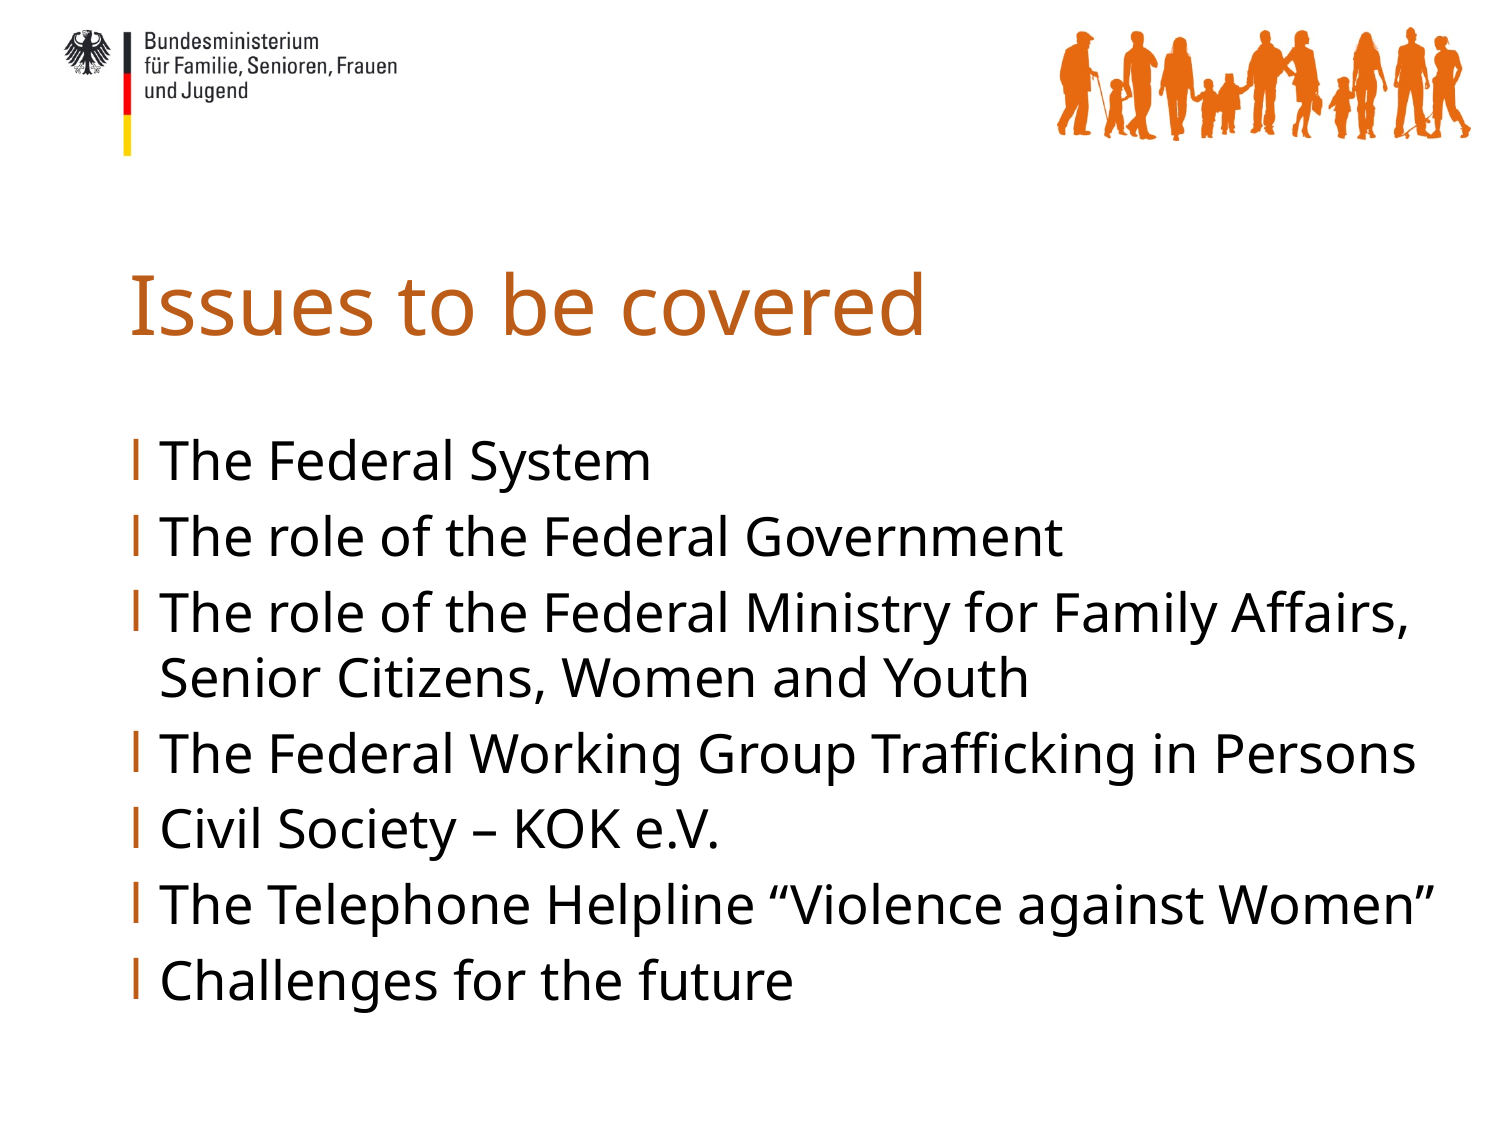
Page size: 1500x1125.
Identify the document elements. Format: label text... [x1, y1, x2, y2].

picture [29, 27, 455, 197]
title Issues to be covered [123, 207, 1471, 396]
picture [1057, 27, 1471, 141]
list The Federal System The role of the Federal Government The role of the Federal Ministry for Family Affairs, Senior Citizens, Women and Youth The Federal Working Group Trafficking in Persons Civil Society – KOK e.V. The Telephone Helpline “Violence against Women” Challenges for the future [123, 420, 1471, 1059]
